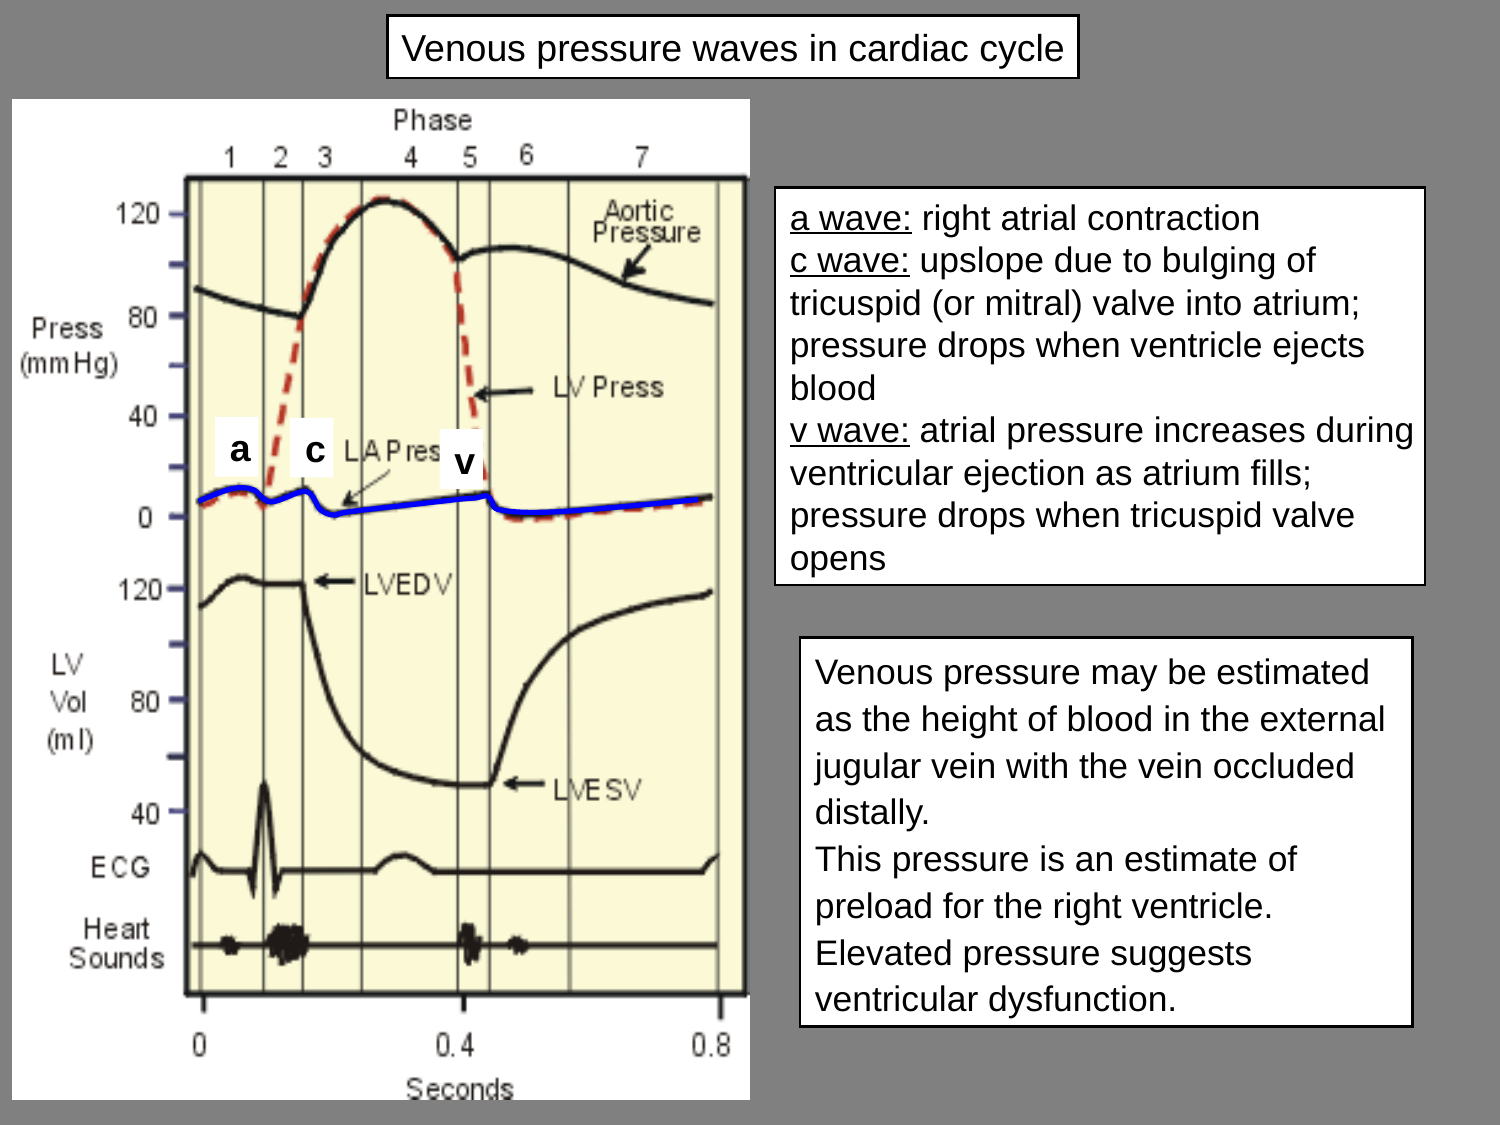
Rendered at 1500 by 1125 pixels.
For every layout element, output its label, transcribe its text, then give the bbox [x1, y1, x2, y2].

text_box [12, 99, 751, 1101]
text_box a wave: right atrial contraction c wave: upslope due to bulging of tricuspid (or mitral) valve into atrium; pressure drops when ventricle ejects blood v wave: atrial pressure increases during ventricular ejection as atrium fills; pressure drops when tricuspid valve opens [774, 187, 1425, 585]
title Venous pressure waves in cardiac cycle [386, 14, 1080, 79]
text_box Venous pressure may be estimated as the height of blood in the external jugular vein with the vein occluded distally. This pressure is an estimate of preload for the right ventricle. Elevated pressure suggests ventricular dysfunction. [799, 637, 1413, 1027]
